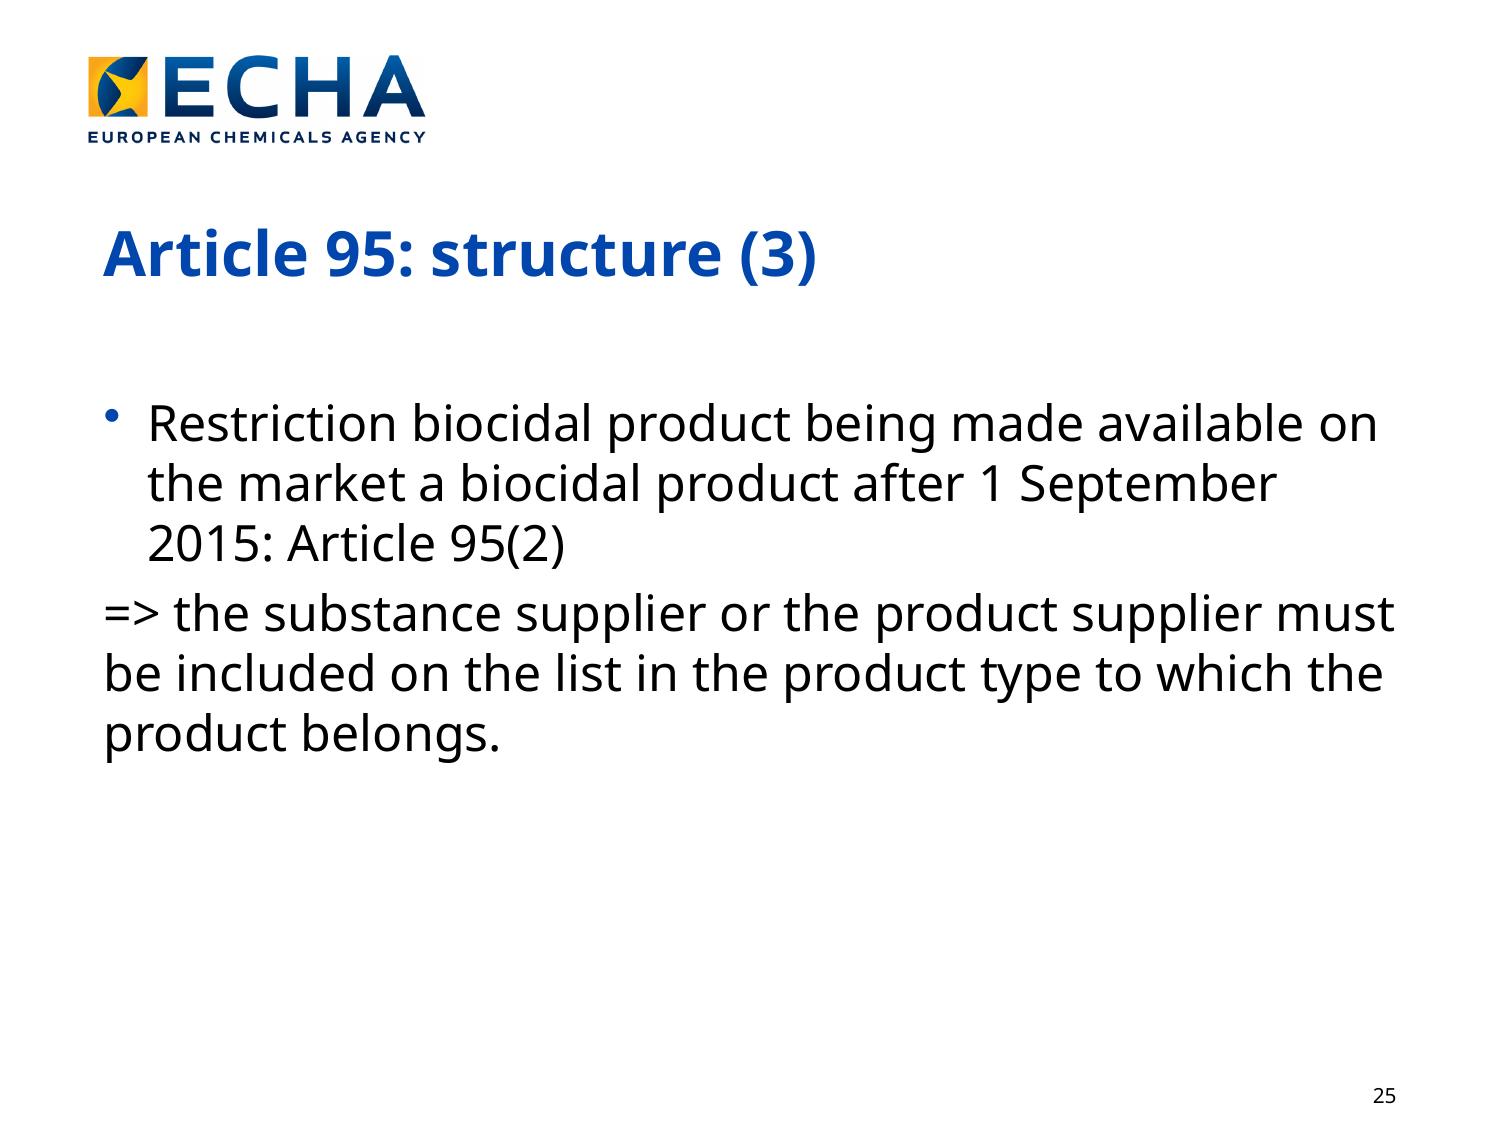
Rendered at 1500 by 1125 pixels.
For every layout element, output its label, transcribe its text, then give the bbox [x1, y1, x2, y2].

picture [88, 54, 426, 144]
slide_number 25 [1174, 1074, 1412, 1125]
list Article 95: structure (3) [88, 206, 1412, 296]
list Restriction biocidal product being made available on the market a biocidal product after 1 September 2015: Article 95(2) => the substance supplier or the product supplier must be included on the list in the product type to which the product belongs. [88, 383, 1412, 1034]
